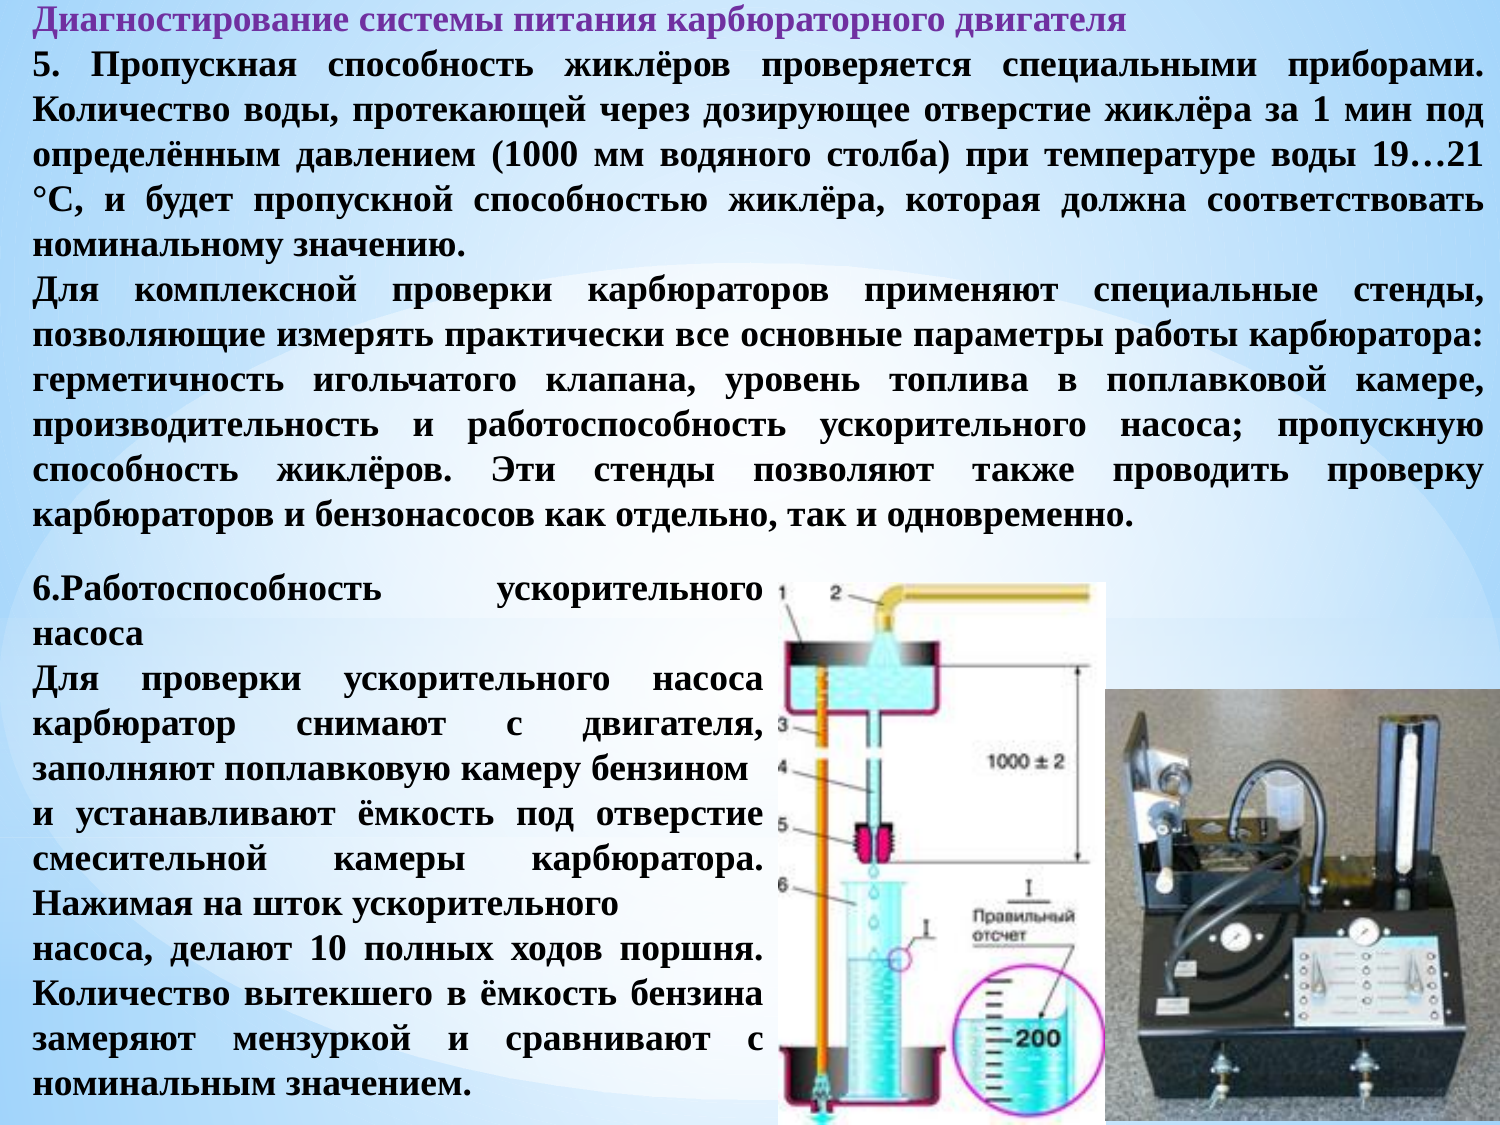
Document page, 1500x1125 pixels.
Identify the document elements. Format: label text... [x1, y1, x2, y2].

text_box Диагностирование системы питания карбюраторного двигателя 5. Пропускная способность жиклёров проверяется специальными приборами. Количество воды, протекающей через дозирующее отверстие жиклёра за 1 мин под определённым давлением (1000 мм водяного столба) при температуре воды 19…21 °С, и будет пропускной способностью жиклёра, которая должна соответствовать номинальному значению. Для комплексной проверки карбюраторов применяют специальные стенды, позволяющие измерять практически все основные параметры работы карбюратора: герметичность игольчатого клапана, уровень топлива в поплавковой камере, производительность и работоспособность ускорительного насоса; пропускную способность жиклёров. Эти стенды позволяют также проводить проверку карбюраторов и бензонасосов как отдельно, так и одновременно. [17, 0, 1500, 542]
picture [778, 581, 1500, 1125]
text_box 6.Работоспособность ускорительного насоса Для проверки ускорительного насоса карбюратор снимают с двигателя, заполняют поплавковую камеру бензином и устанавливают ёмкость под отверстие смесительной камеры карбюратора. Нажимая на шток ускорительного насоса, делают 10 полных ходов поршня. Количество вытекшего в ёмкость бензина замеряют мензуркой и сравнивают с номинальным значением. [17, 555, 779, 1111]
